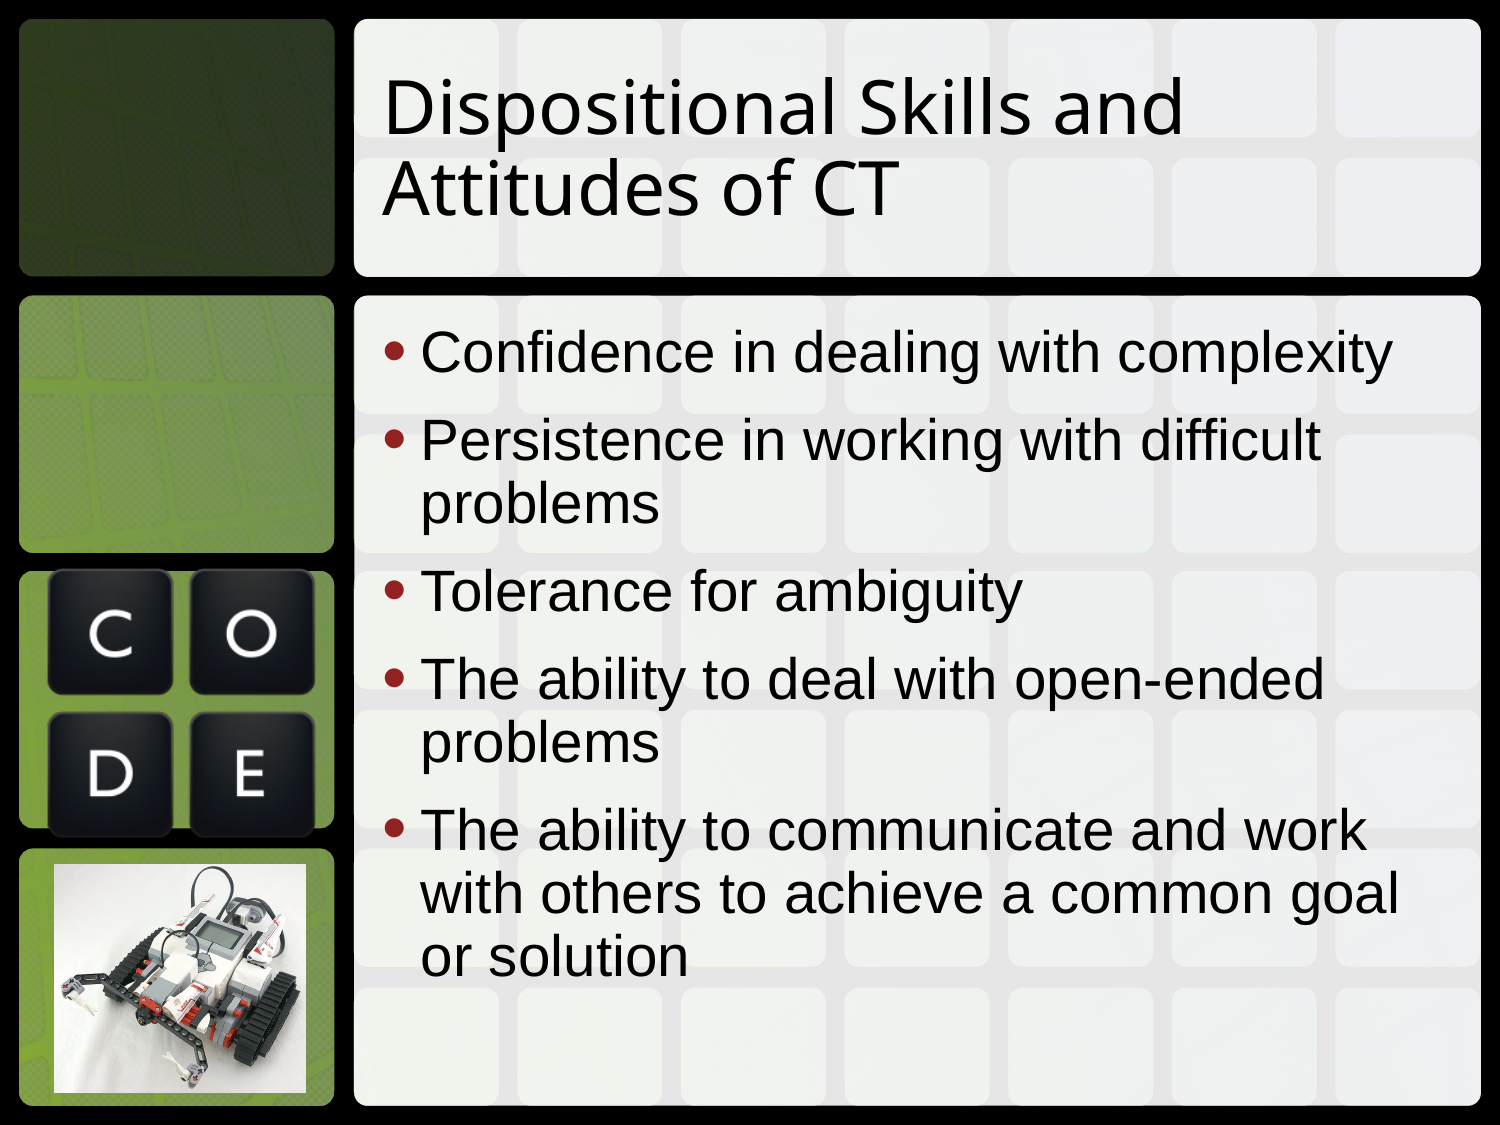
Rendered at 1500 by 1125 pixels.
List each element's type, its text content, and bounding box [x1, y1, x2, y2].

title Dispositional Skills and Attitudes of CT [367, 24, 1468, 277]
list Confidence in dealing with complexity Persistence in working with difficult problems Tolerance for ambiguity The ability to deal with open-ended problems The ability to communicate and work with others to achieve a common goal or solution [367, 314, 1468, 1106]
picture [19, 296, 335, 1106]
picture [19, 19, 334, 276]
